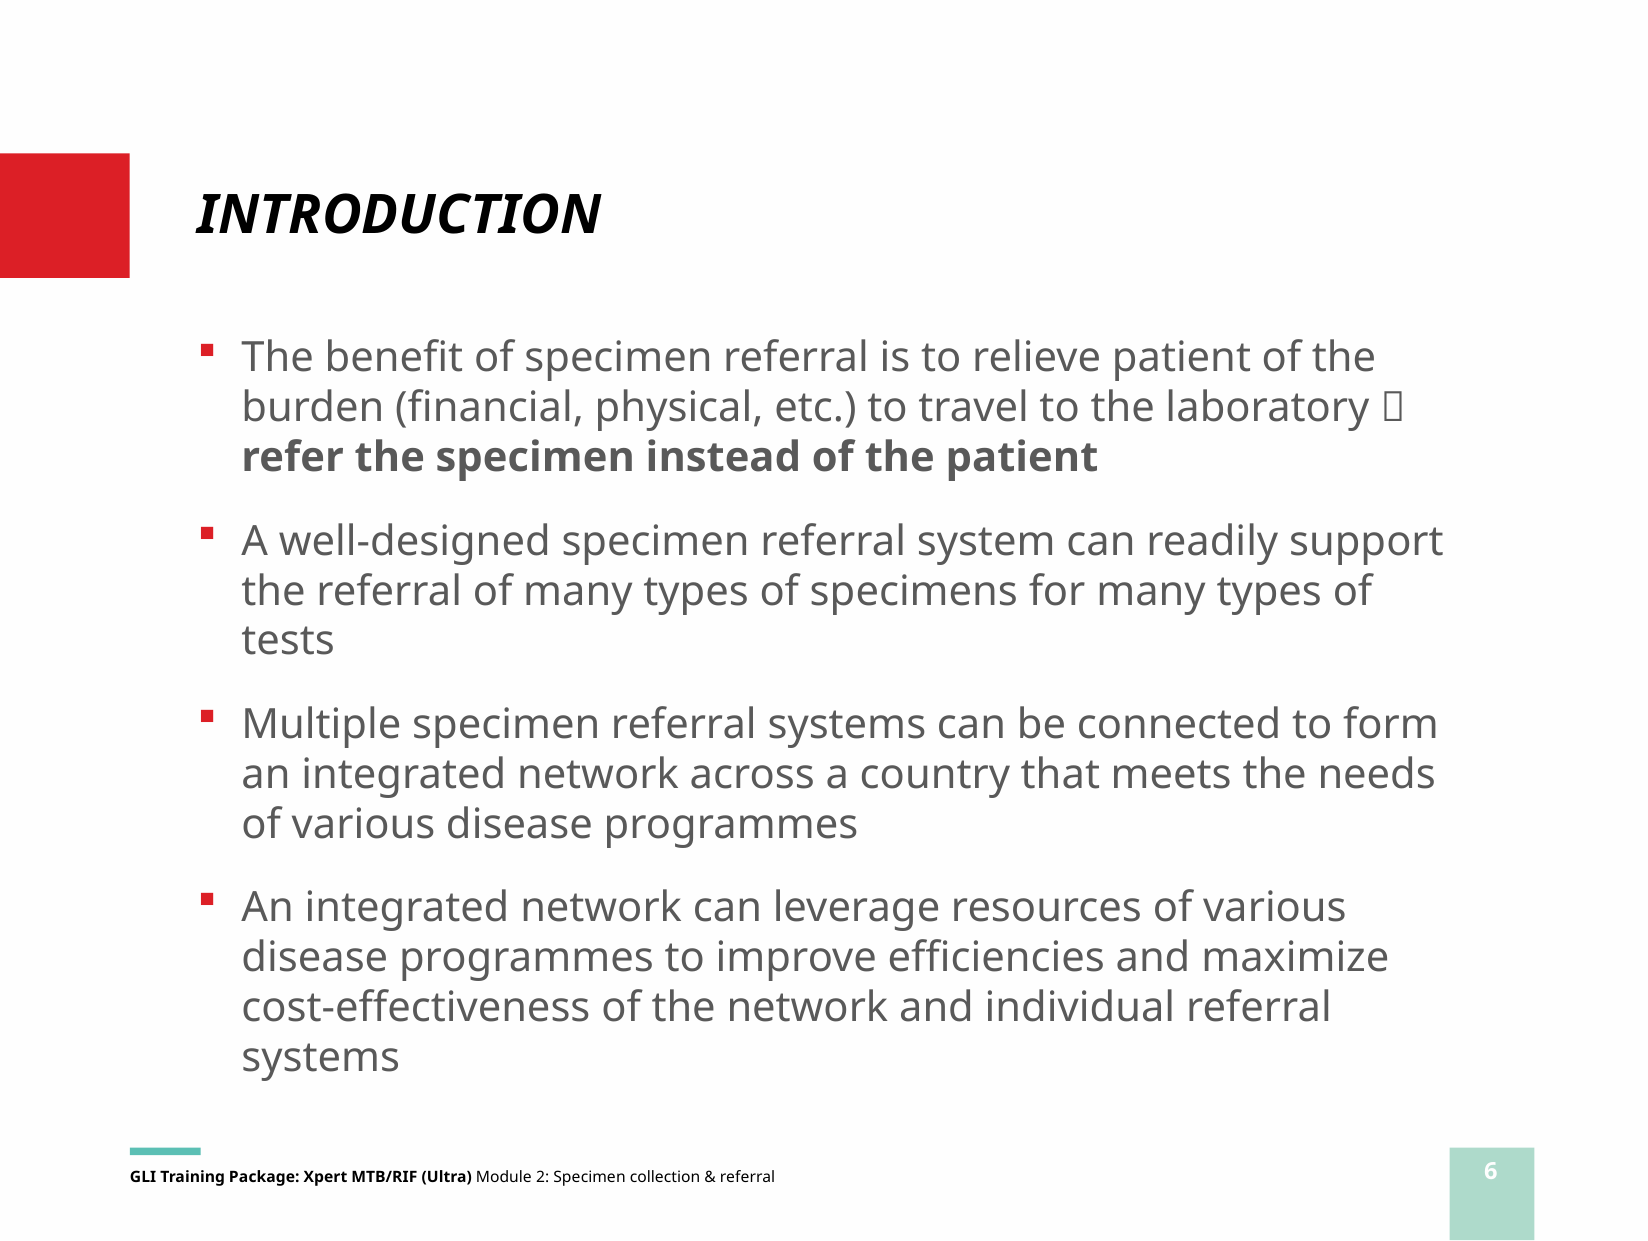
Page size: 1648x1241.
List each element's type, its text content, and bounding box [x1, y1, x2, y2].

list The benefit of specimen referral is to relieve patient of the burden (financial, physical, etc.) to travel to the laboratory  refer the specimen instead of the patient A well-designed specimen referral system can readily support the referral of many types of specimens for many types of tests Multiple specimen referral systems can be connected to form an integrated network across a country that meets the needs of various disease programmes An integrated network can leverage resources of various disease programmes to improve efficiencies and maximize cost-effectiveness of the network and individual referral systems [197, 330, 1450, 1087]
title INTRODUCTION [197, 153, 1450, 278]
